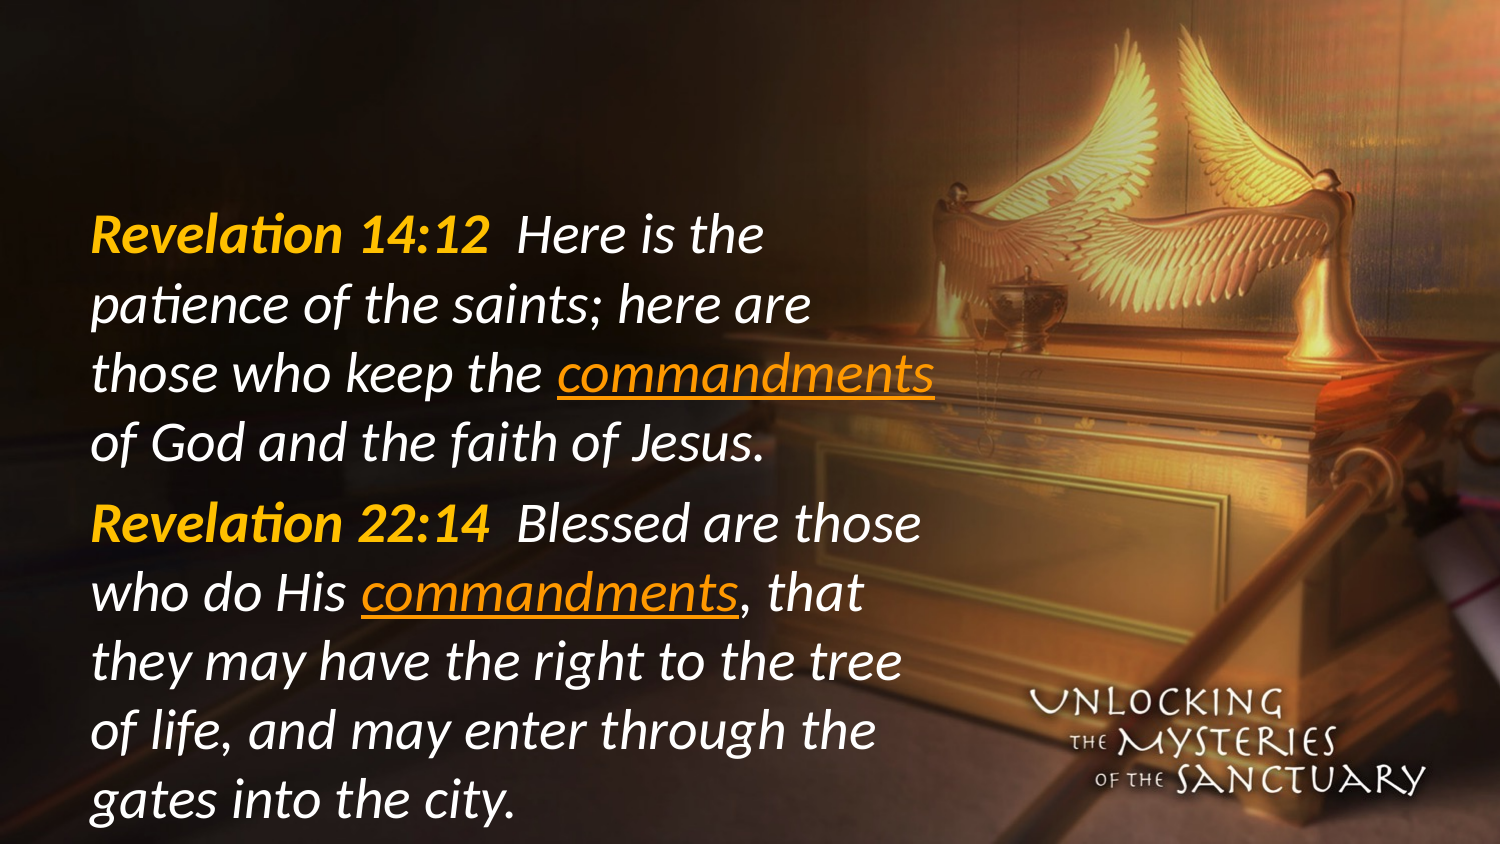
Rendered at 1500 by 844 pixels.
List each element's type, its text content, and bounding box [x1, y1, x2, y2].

list Revelation 14:12 Here is the patience of the saints; here are those who keep the commandments of God and the faith of Jesus. Revelation 22:14 Blessed are those who do His commandments, that they may have the right to the tree of life, and may enter through the gates into the city. [75, 188, 963, 844]
picture [0, 0, 1500, 844]
